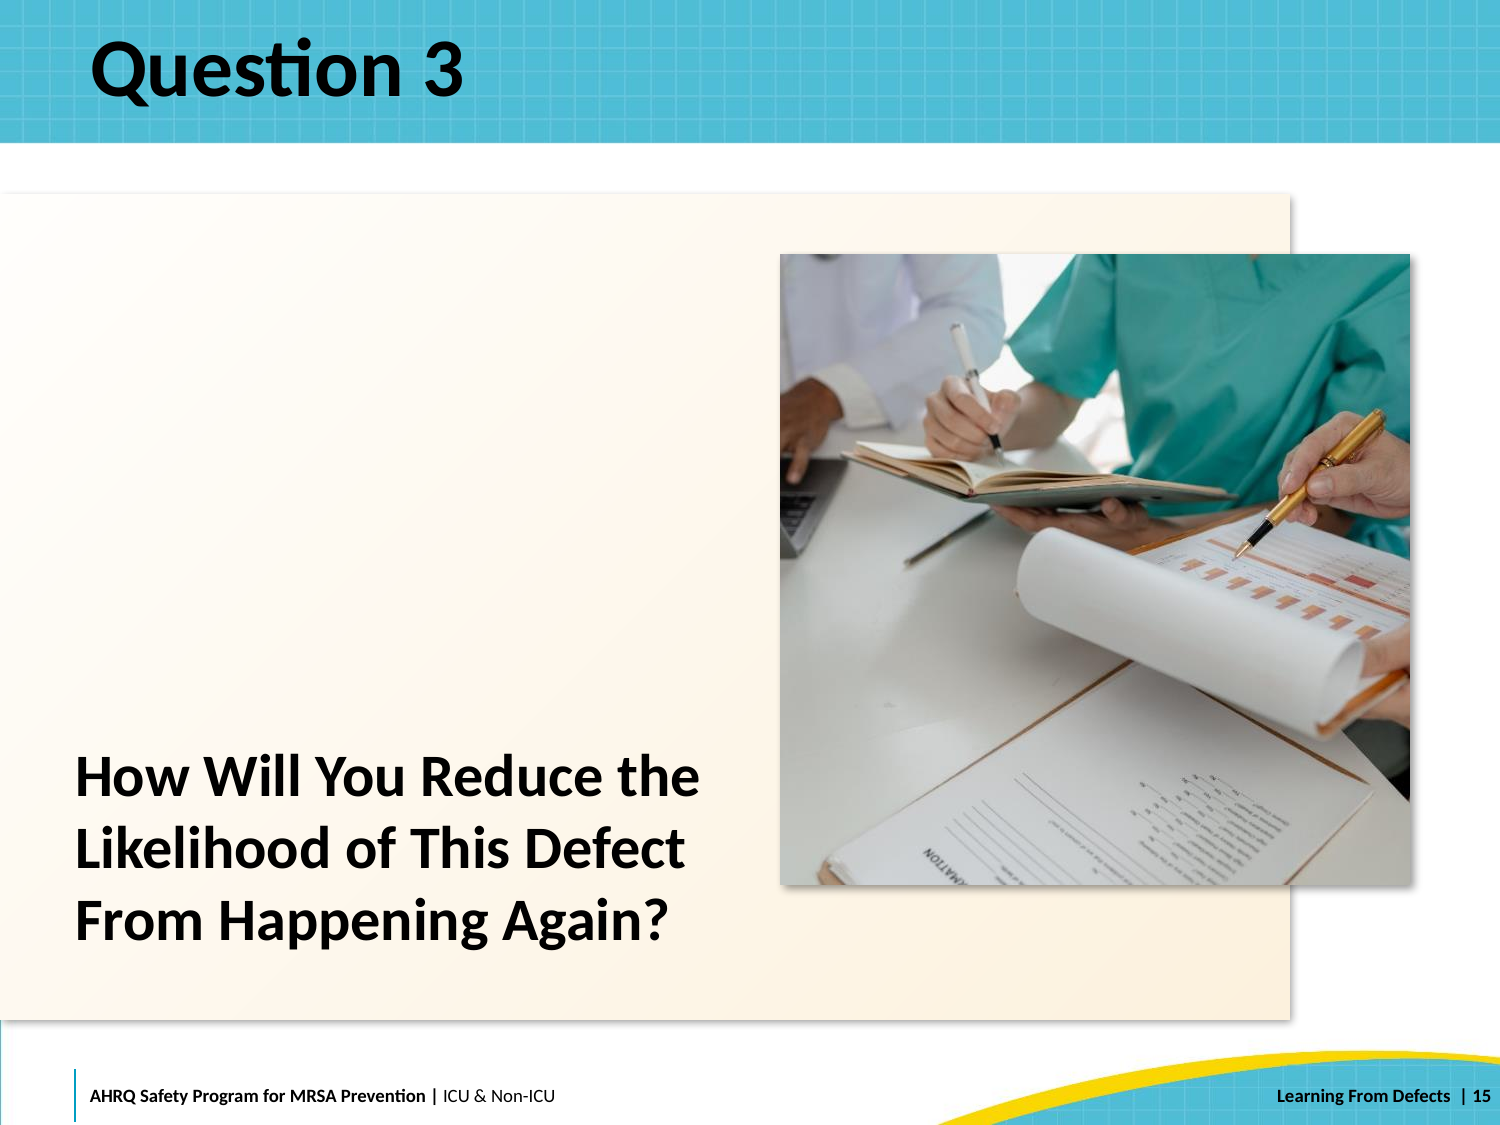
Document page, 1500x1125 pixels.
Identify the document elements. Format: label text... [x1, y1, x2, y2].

slide_number | 15 [1455, 1065, 1500, 1125]
list How Will You Reduce the Likelihood of This Defect From Happening Again? [60, 615, 735, 960]
title Question 3 [75, 0, 1425, 141]
picture [0, 0, 1500, 1125]
